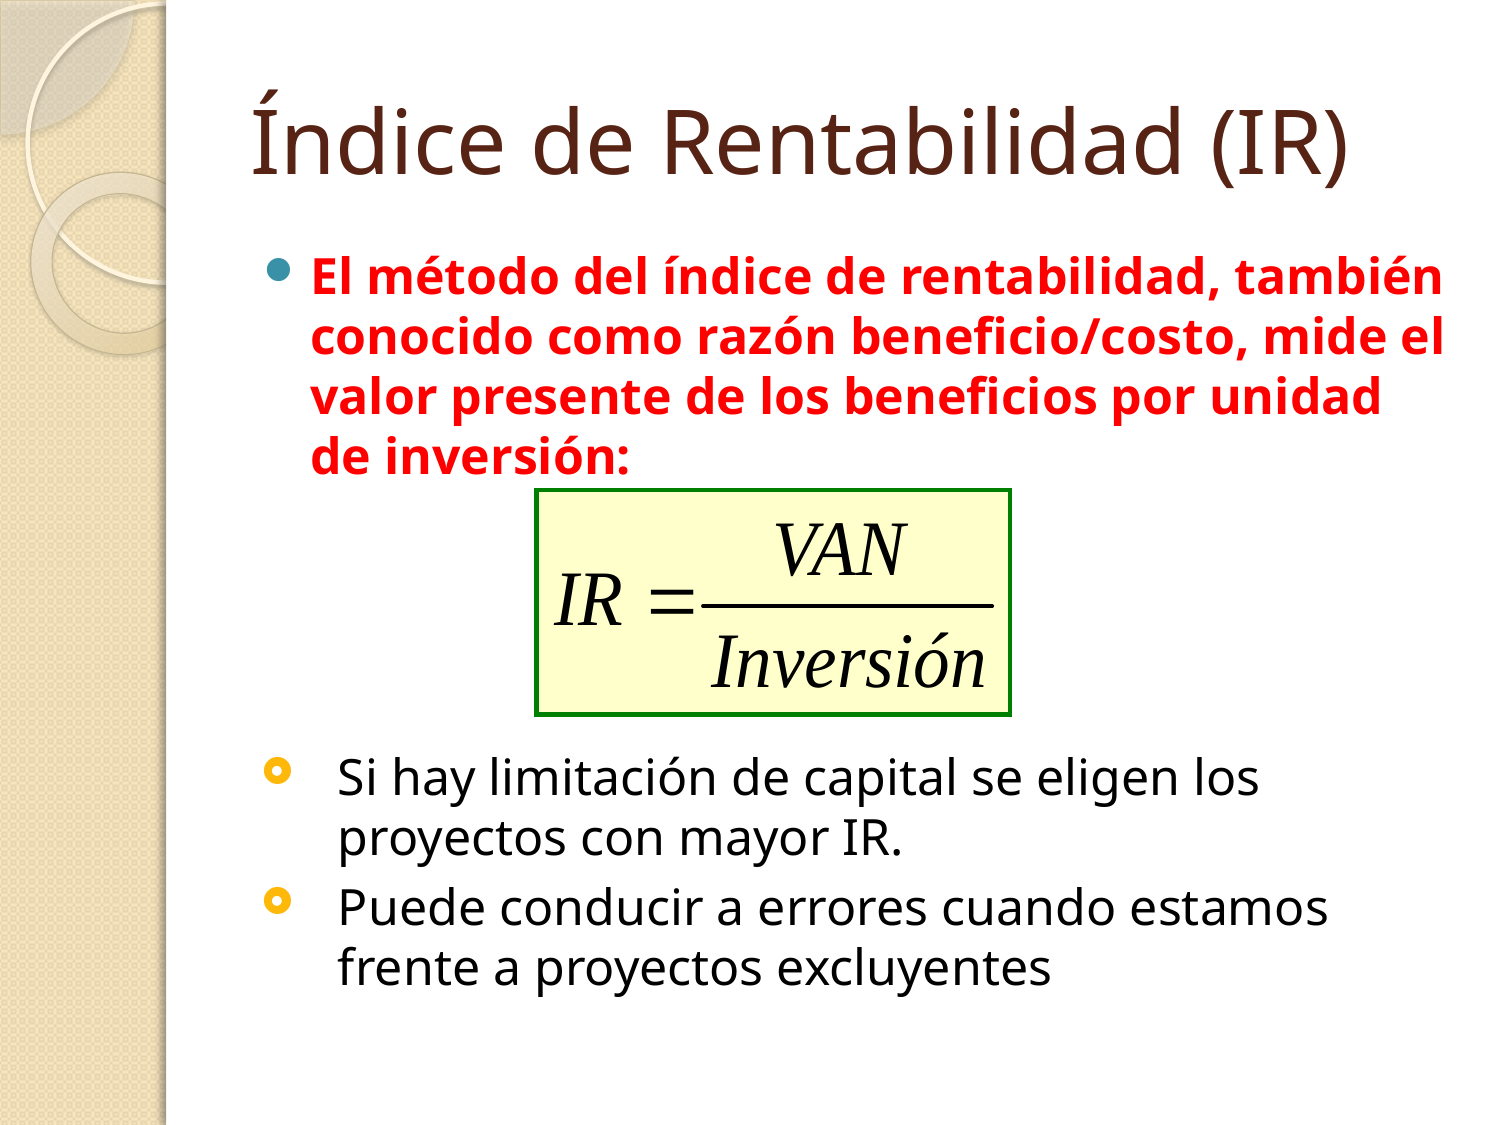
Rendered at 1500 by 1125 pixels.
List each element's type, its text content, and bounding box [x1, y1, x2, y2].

title Índice de Rentabilidad (IR) [235, 45, 1466, 233]
text_box Si hay limitación de capital se eligen los proyectos con mayor IR. Puede conducir a errores cuando estamos frente a proyectos excluyentes [246, 738, 1360, 1048]
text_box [538, 491, 1008, 713]
list El método del índice de rentabilidad, también conocido como razón beneficio/costo, mide el valor presente de los beneficios por unidad de inversión: [235, 237, 1466, 504]
